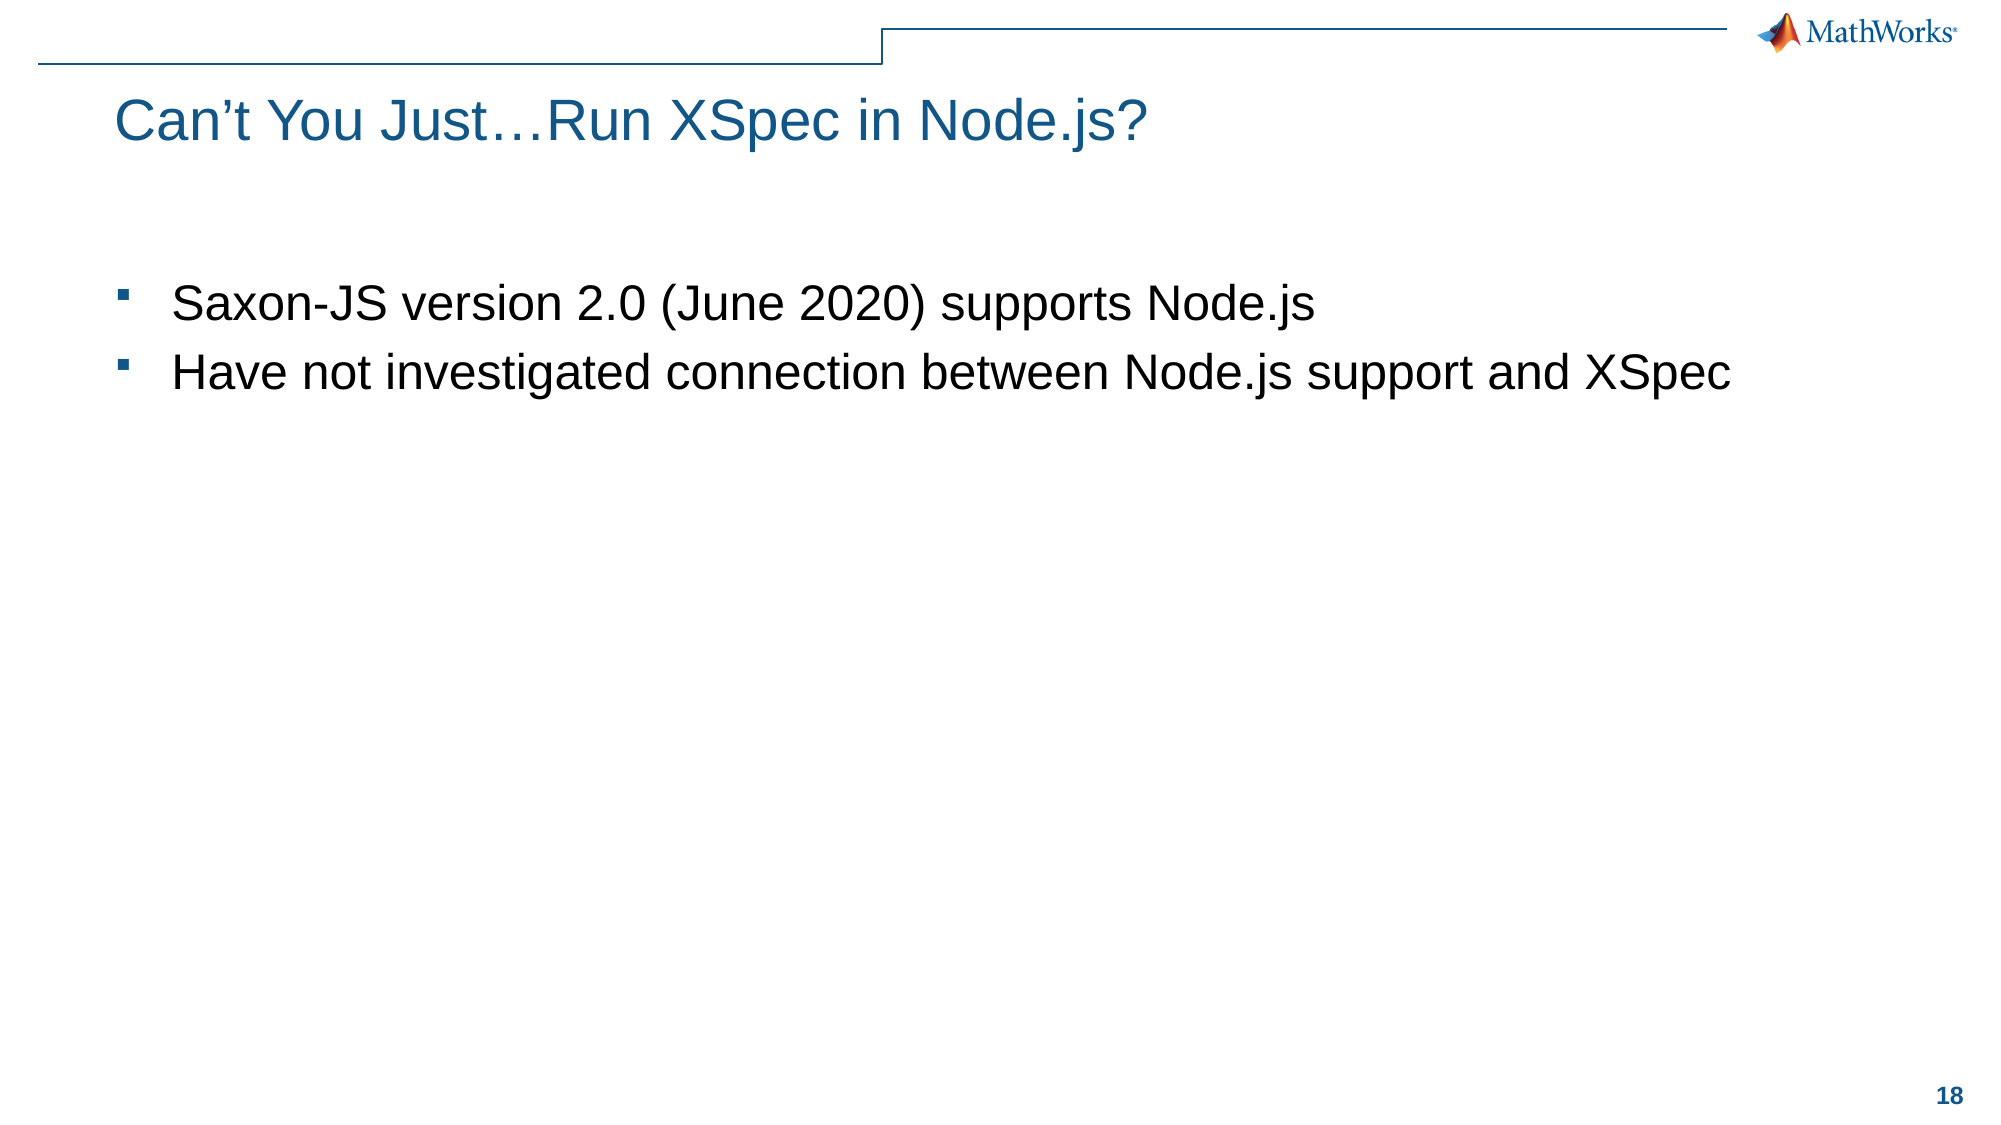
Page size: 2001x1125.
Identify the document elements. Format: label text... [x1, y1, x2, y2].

list Saxon-JS version 2.0 (June 2020) supports Node.js Have not investigated connection between Node.js support and XSpec [99, 262, 1867, 1025]
picture [1751, 3, 1970, 63]
title Can’t You Just…Run XSpec in Node.js? [99, 75, 1867, 238]
